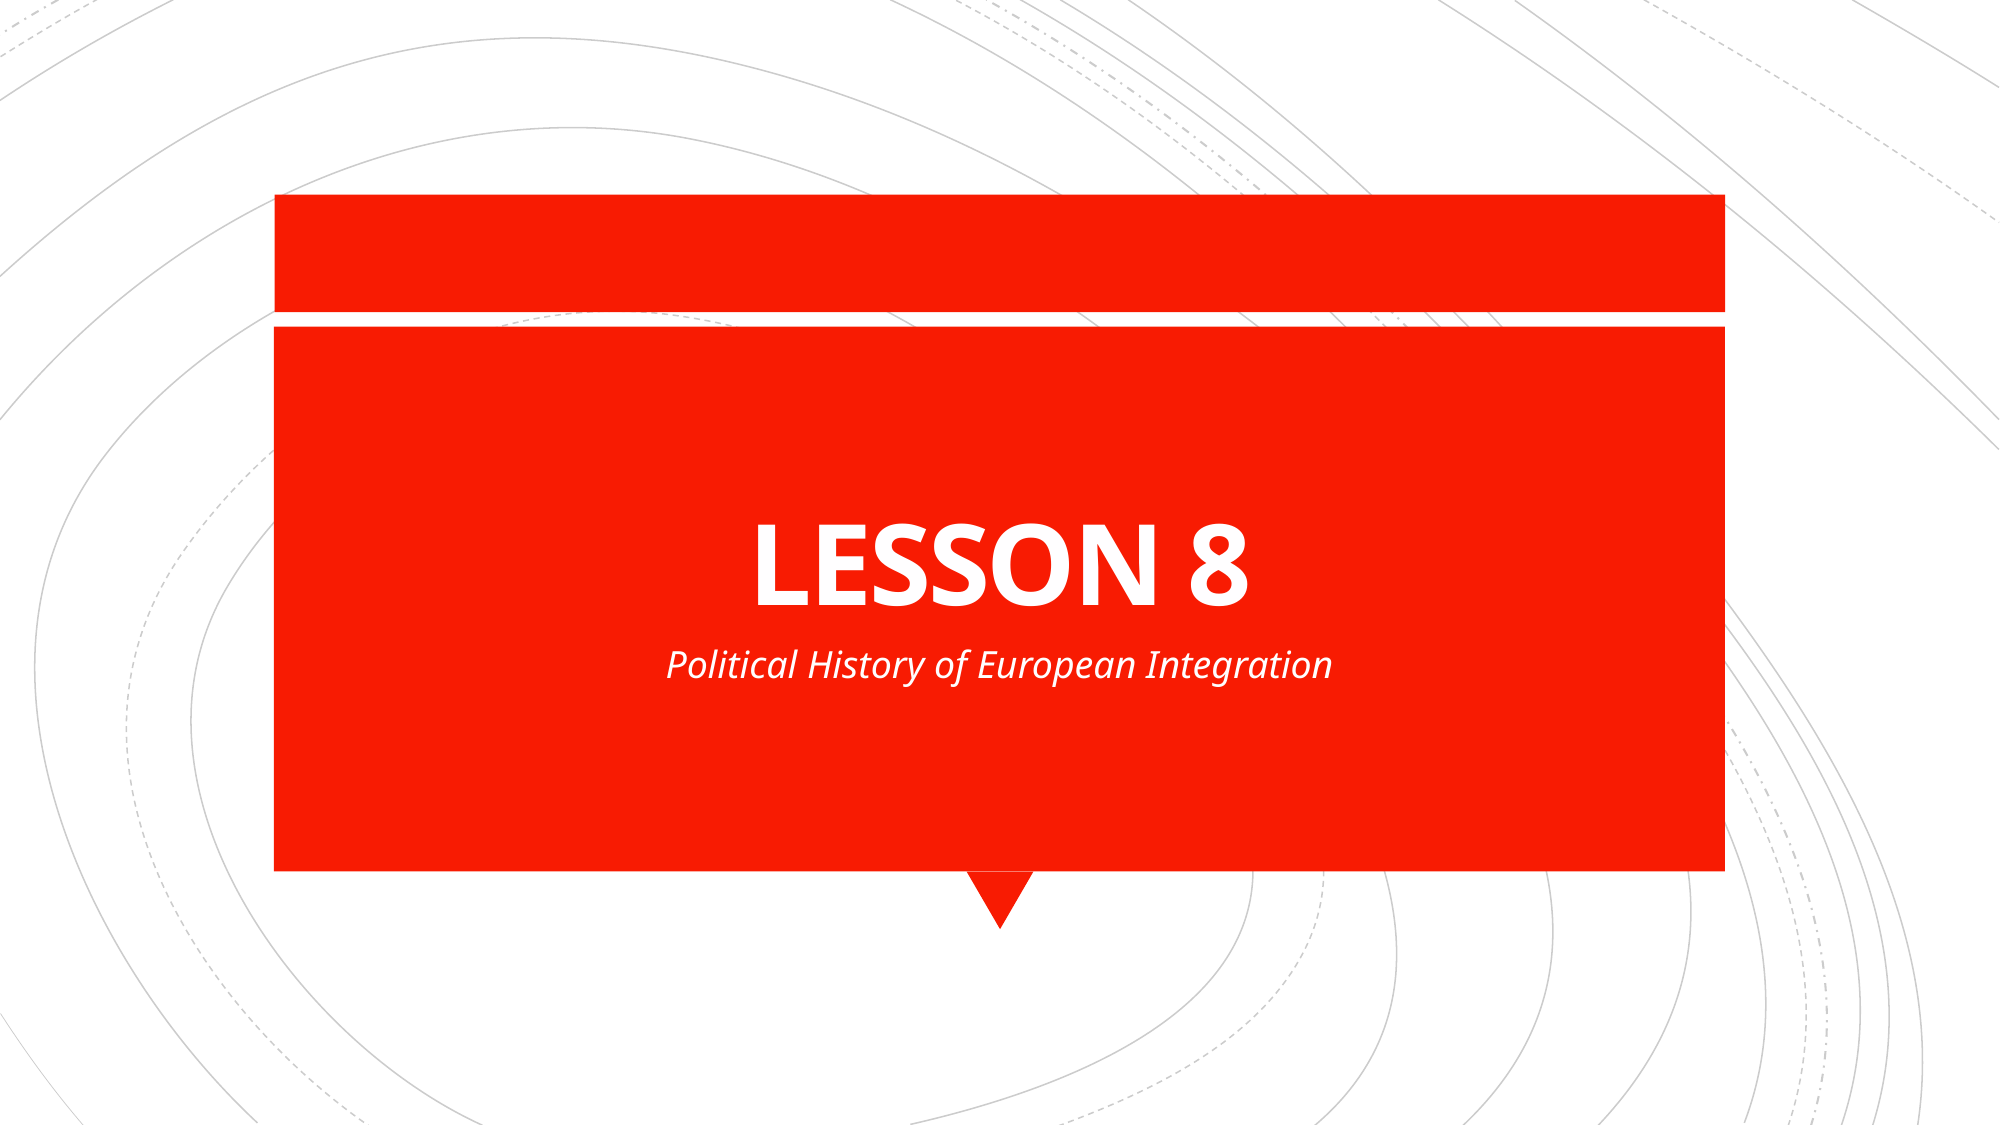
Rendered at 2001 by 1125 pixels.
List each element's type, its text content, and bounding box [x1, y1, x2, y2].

title LESSON 8 [288, 340, 1713, 628]
subtitle Political History of European Integration [288, 640, 1712, 858]
